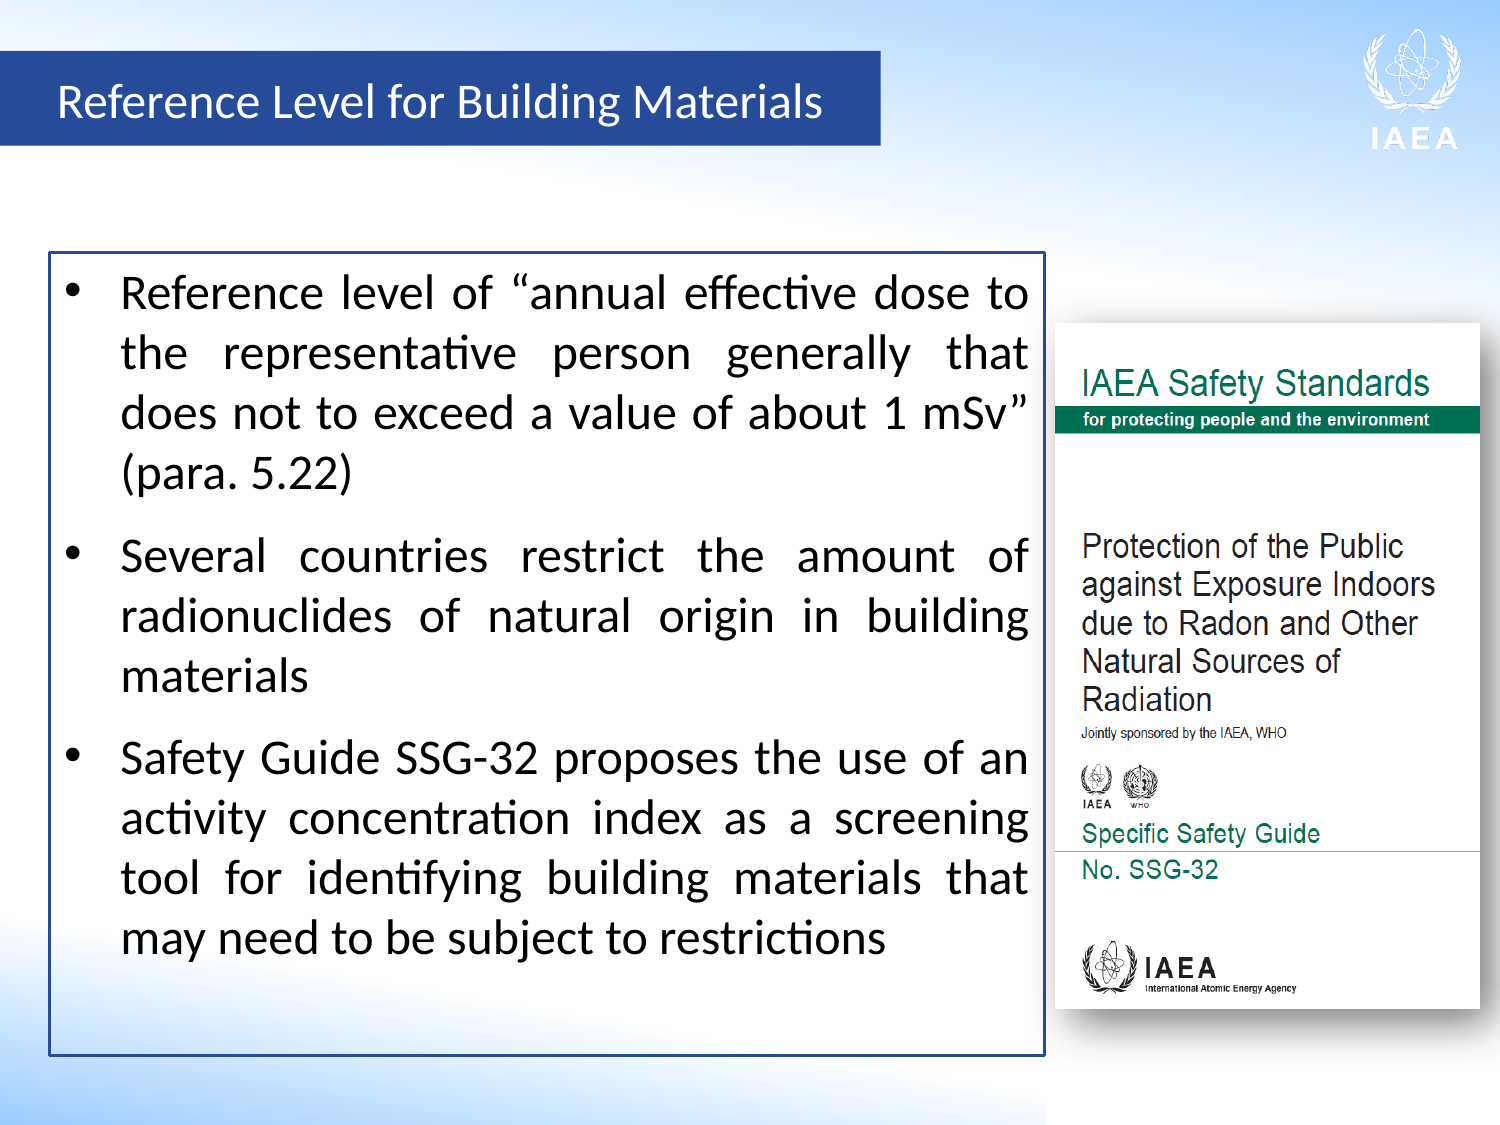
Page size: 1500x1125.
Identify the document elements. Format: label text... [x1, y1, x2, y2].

text_box Reference level of “annual effective dose to the representative person generally that does not to exceed a value of about 1 mSv” (para. 5.22) Several countries restrict the amount of radionuclides of natural origin in building materials Safety Guide SSG-32 proposes the use of an activity concentration index as a screening tool for identifying building materials that may need to be subject to restrictions [49, 252, 1045, 1056]
text_box Reference Level for Building Materials [0, 49, 883, 148]
picture [1363, 29, 1461, 149]
picture [1055, 323, 1480, 1010]
